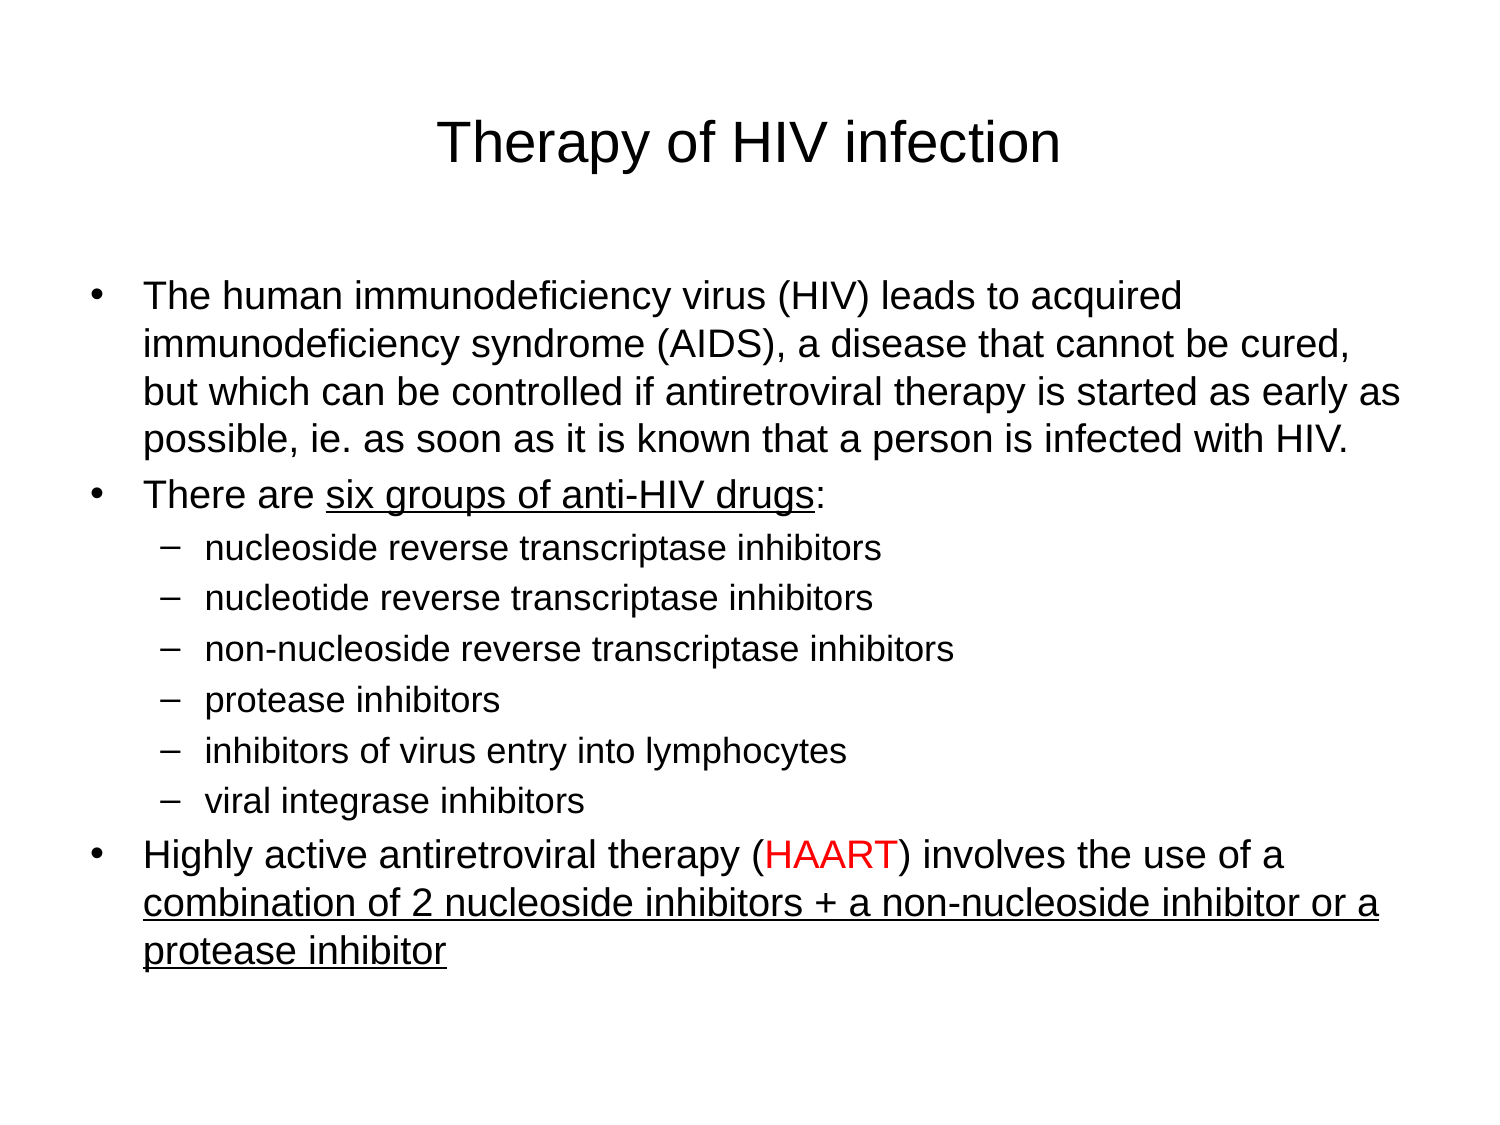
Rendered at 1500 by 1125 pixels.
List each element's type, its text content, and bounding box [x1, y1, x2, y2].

list The human immunodeficiency virus (HIV) leads to acquired immunodeficiency syndrome (AIDS), a disease that cannot be cured, but which can be controlled if antiretroviral therapy is started as early as possible, ie. as soon as it is known that a person is infected with HIV. There are six groups of anti-HIV drugs: nucleoside reverse transcriptase inhibitors nucleotide reverse transcriptase inhibitors non-nucleoside reverse transcriptase inhibitors protease inhibitors inhibitors of virus entry into lymphocytes viral integrase inhibitors Highly active antiretroviral therapy (HAART) involves the use of a combination of 2 nucleoside inhibitors + a non-nucleoside inhibitor or a protease inhibitor​ [75, 262, 1425, 1005]
title Therapy of HIV infection [75, 45, 1425, 233]
